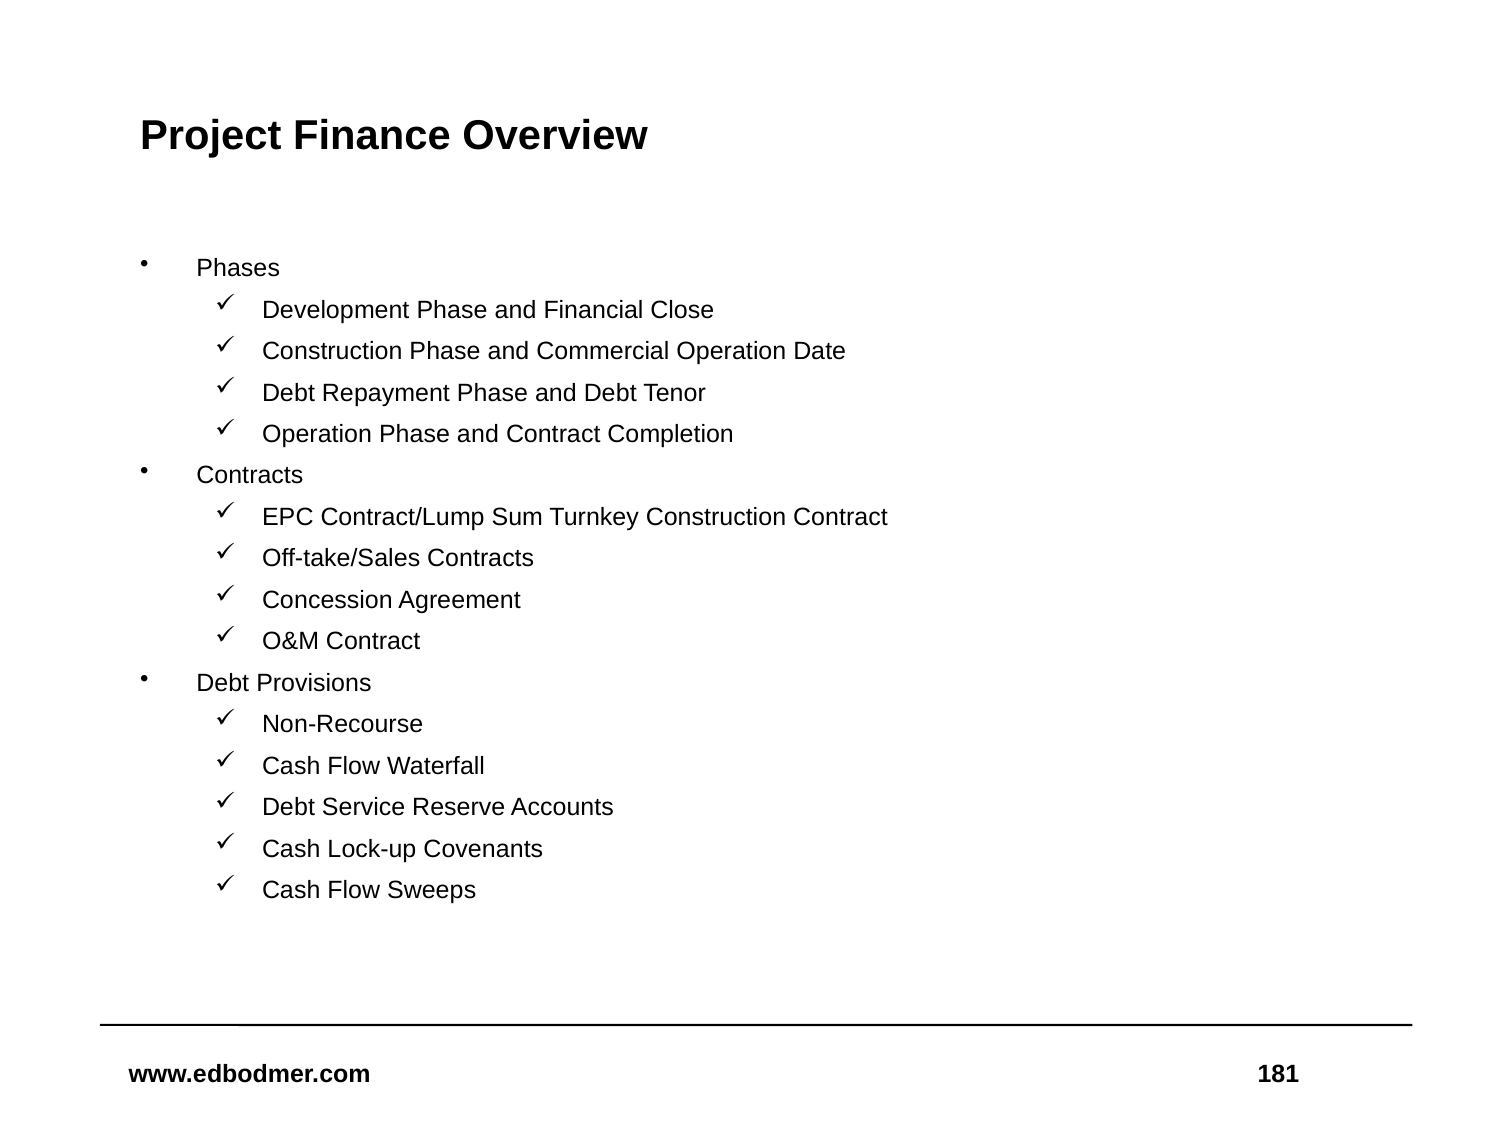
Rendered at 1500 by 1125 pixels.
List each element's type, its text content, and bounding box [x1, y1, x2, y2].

list Phases Development Phase and Financial Close Construction Phase and Commercial Operation Date Debt Repayment Phase and Debt Tenor Operation Phase and Contract Completion Contracts EPC Contract/Lump Sum Turnkey Construction Contract Off-take/Sales Contracts Concession Agreement O&M Contract Debt Provisions Non-Recourse Cash Flow Waterfall Debt Service Reserve Accounts Cash Lock-up Covenants Cash Flow Sweeps [125, 249, 1375, 1000]
title Project Finance Overview [125, 99, 1288, 225]
